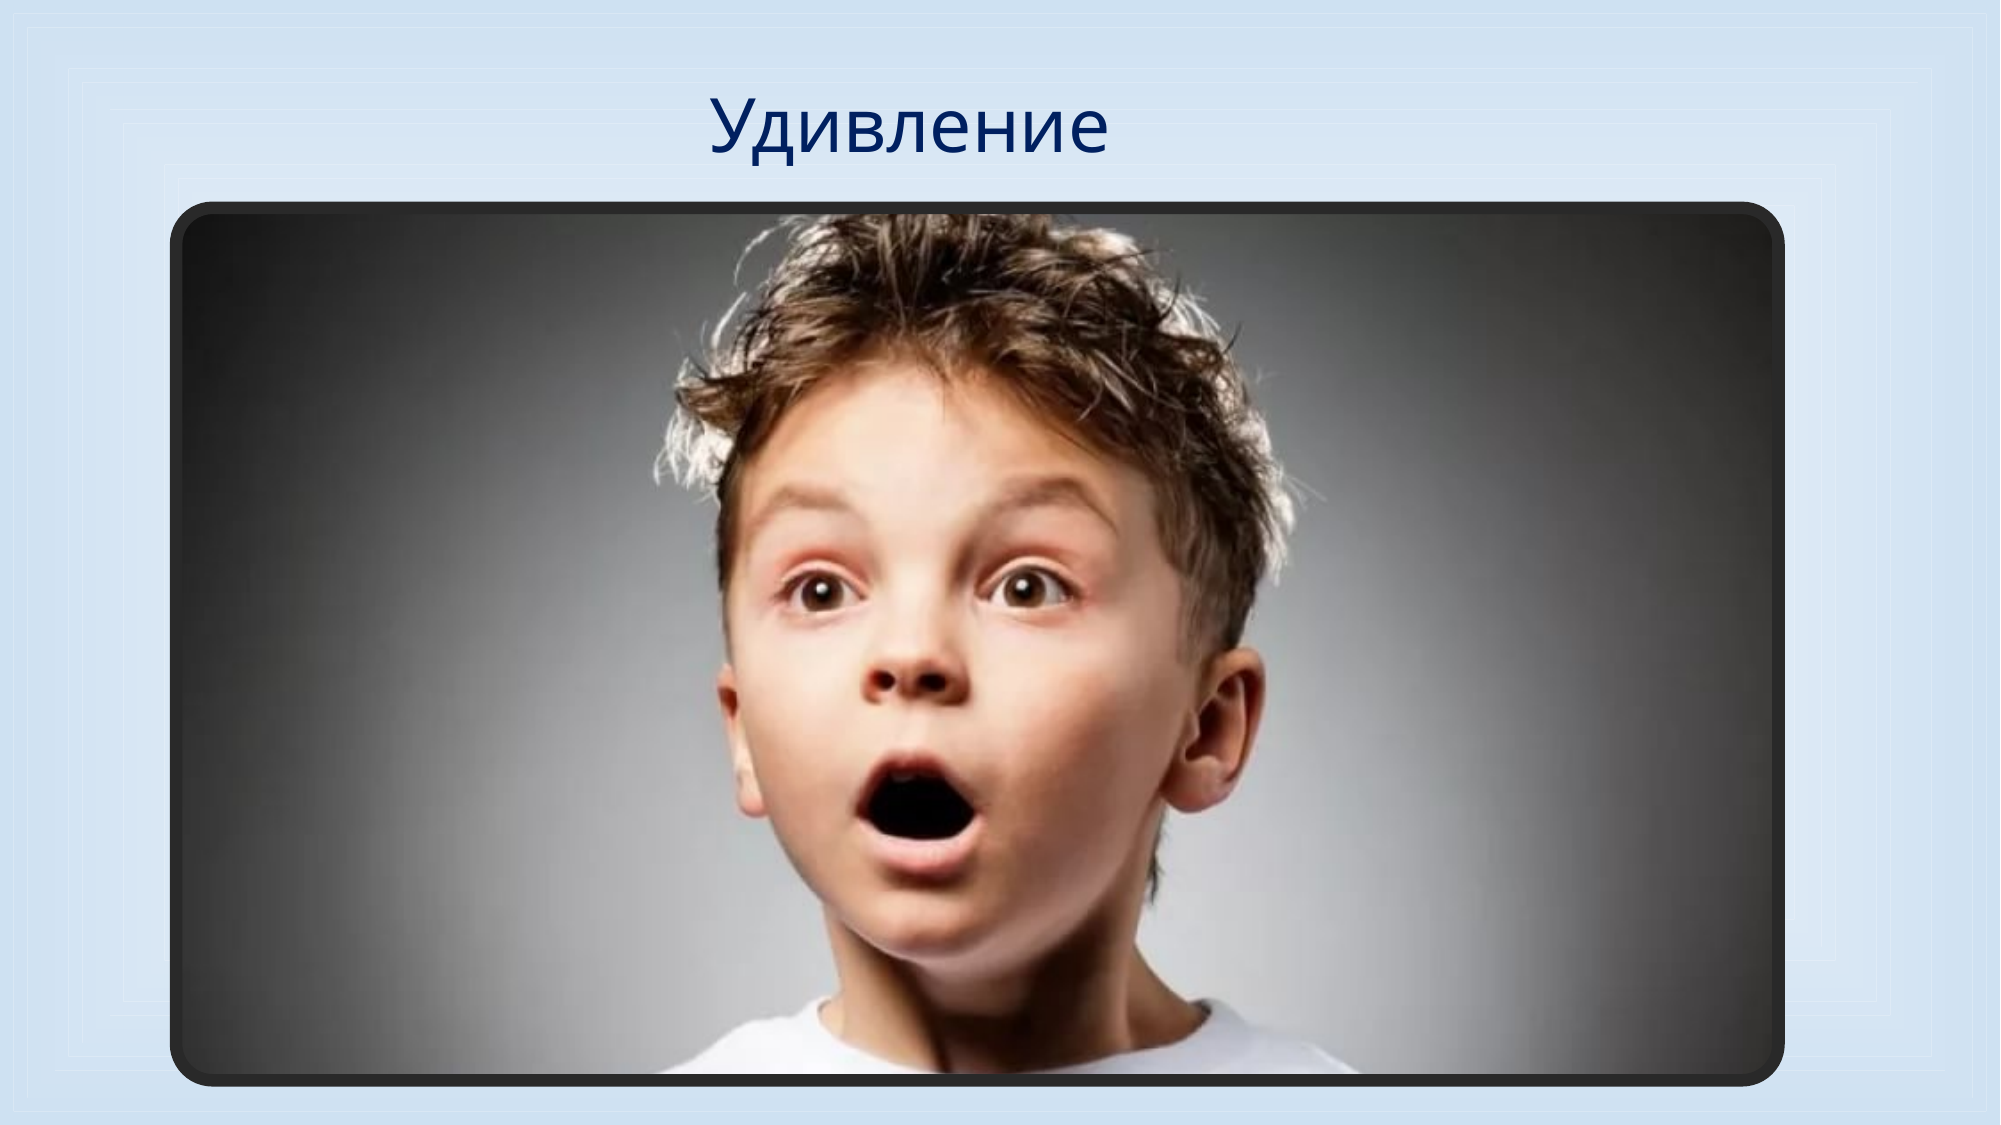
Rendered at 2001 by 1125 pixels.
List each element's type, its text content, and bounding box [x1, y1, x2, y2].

title Удивление [694, 26, 1410, 207]
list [176, 207, 1779, 1081]
